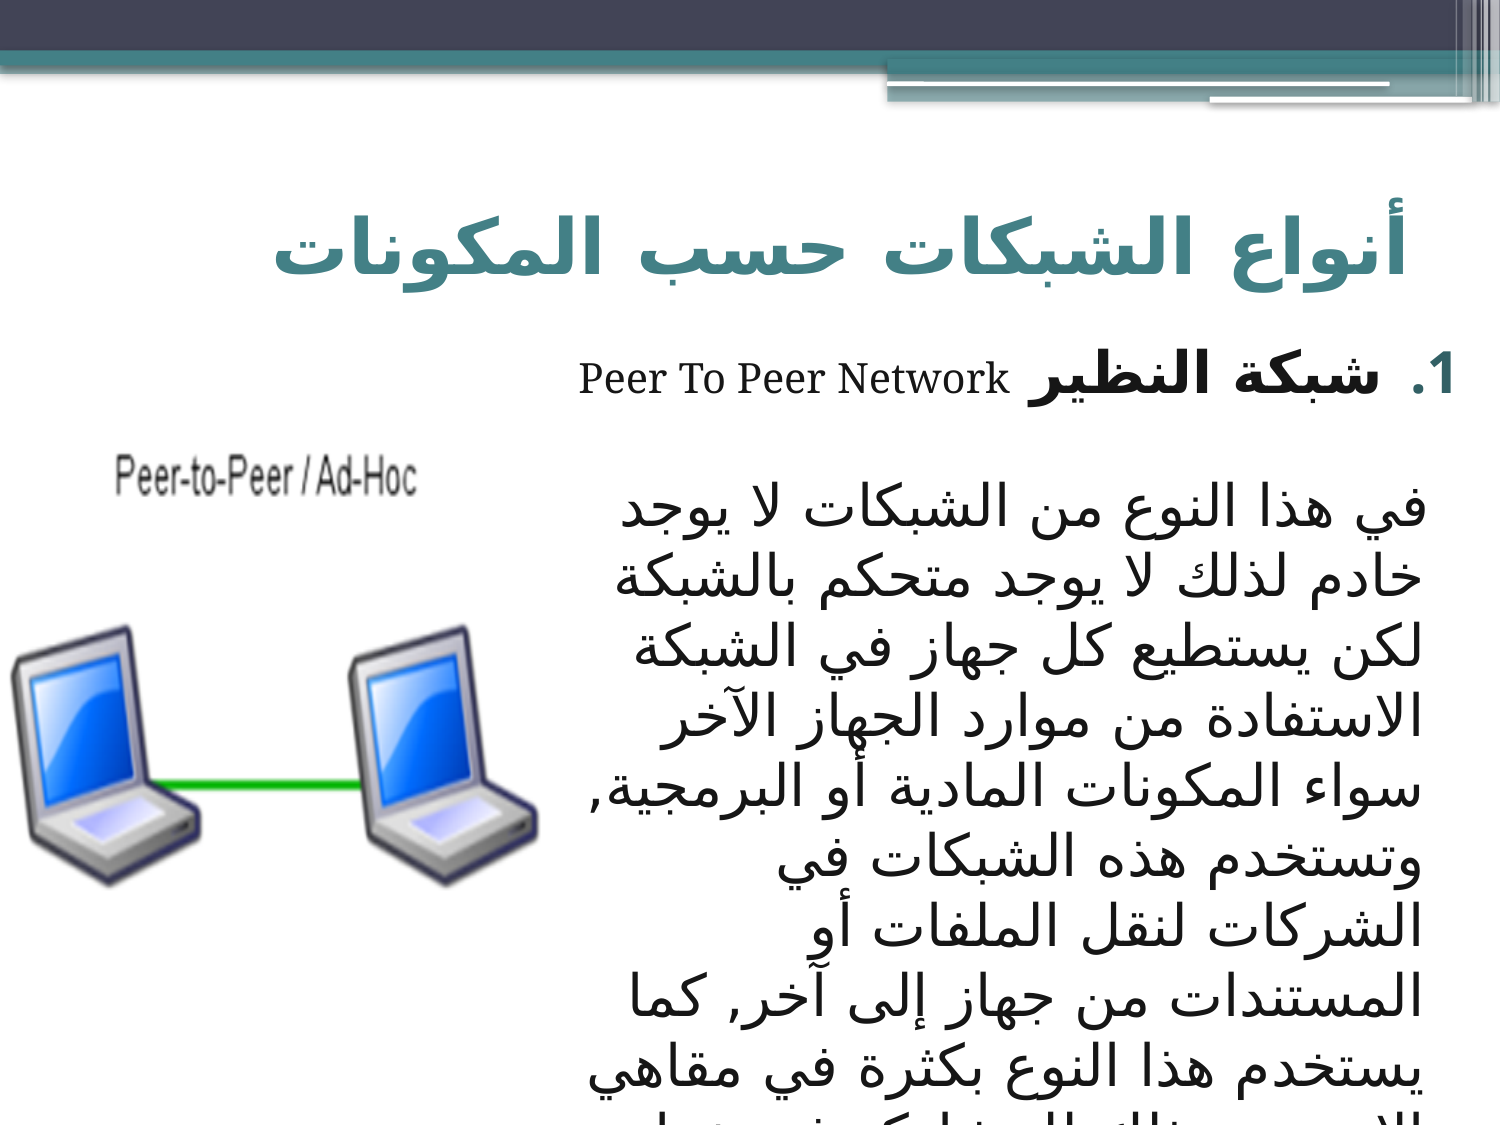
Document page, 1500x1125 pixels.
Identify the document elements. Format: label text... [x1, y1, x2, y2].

title أنواع الشبكات حسب المكونات [75, 152, 1425, 328]
list شبكة النظير Peer To Peer Network في هذا النوع من الشبكات لا يوجد خادم لذلك لا يوجد متحكم بالشبكة لكن يستطيع كل جهاز في الشبكة الاستفادة من موارد الجهاز الآخر سواء المكونات المادية أو البرمجية, وتستخدم هذه الشبكات في الشركات لنقل الملفات أو المستندات من جهاز إلى آخر, كما يستخدم هذا النوع بكثرة في مقاهي الإنترنت وذلك للمشاركة في خط هاتفي واحد, يكفي نظام تشغيل بسيط لإدخال الأجهزة على هذا النوع من الشبكات. [562, 328, 1500, 882]
picture [0, 445, 552, 903]
